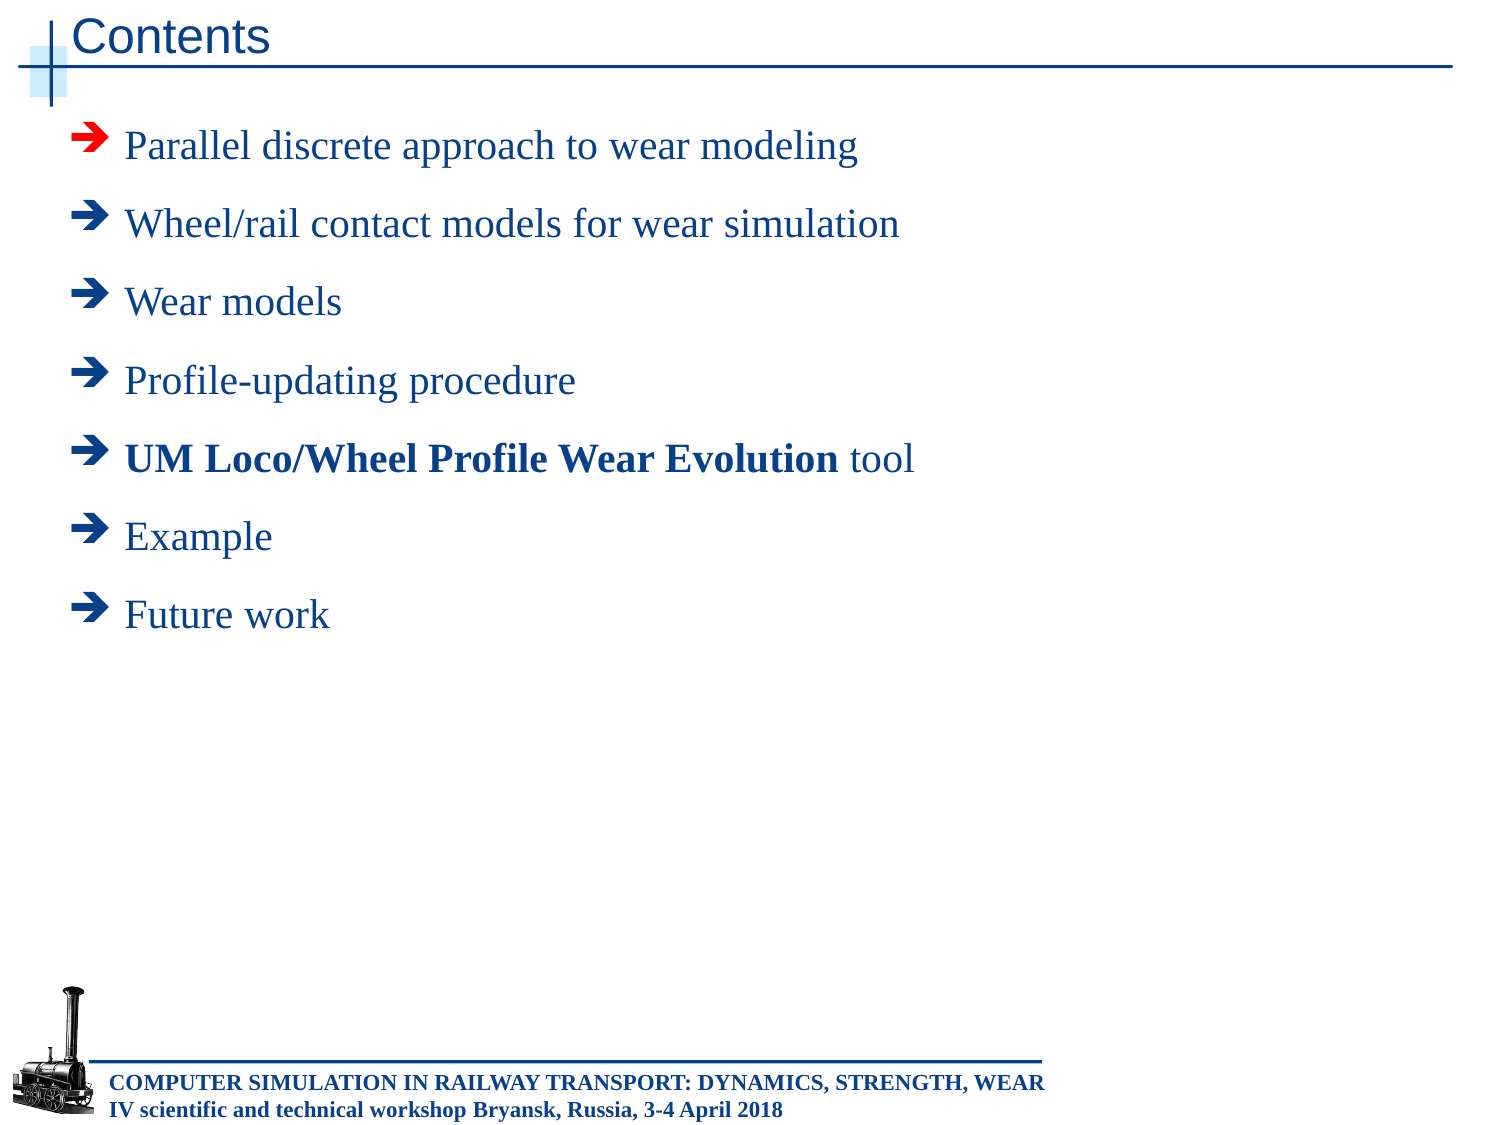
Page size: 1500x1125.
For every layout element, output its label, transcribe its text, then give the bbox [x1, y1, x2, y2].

title Contents [70, 0, 1439, 64]
list Parallel discrete approach to wear modeling Wheel/rail contact models for wear simulation Wear models Profile-updating procedure UM Loco/Wheel Profile Wear Evolution tool Example Future work [53, 90, 1441, 1041]
picture [13, 984, 94, 1114]
